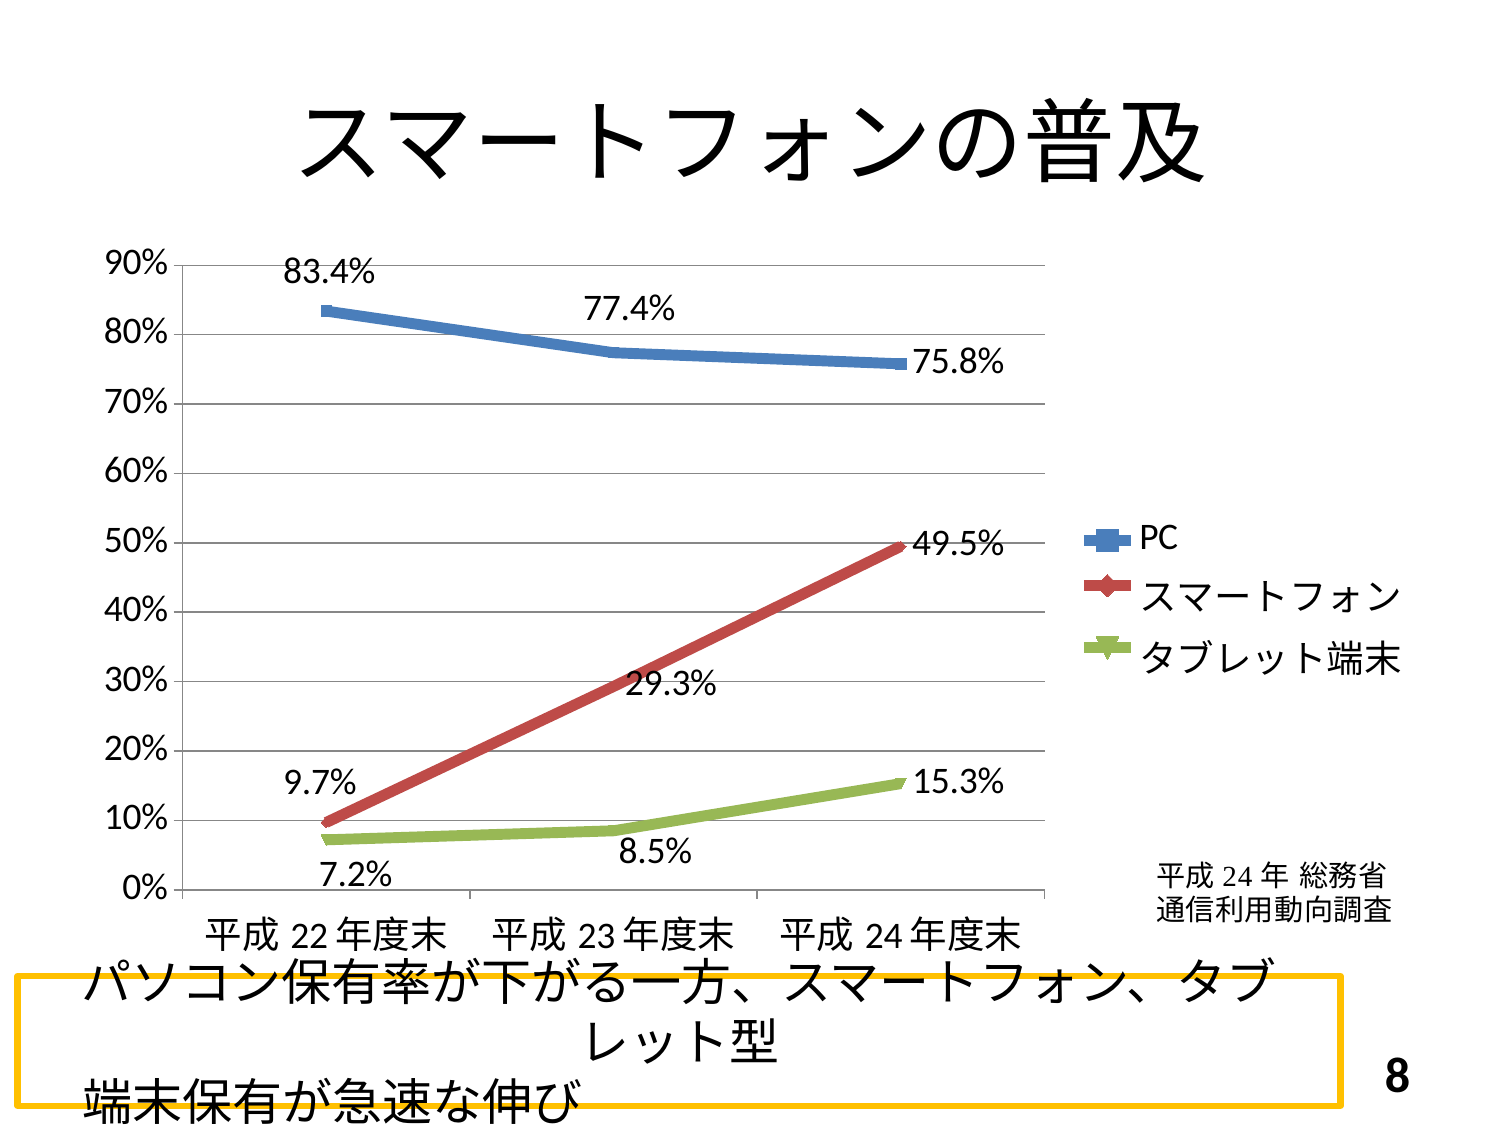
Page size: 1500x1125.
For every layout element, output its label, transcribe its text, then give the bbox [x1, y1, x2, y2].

slide_number 8 [1343, 1042, 1425, 1103]
text_box パソコン保有率が下がる一方、スマートフォン、タブレット型 端末保有が急速な伸び [16, 974, 1343, 1108]
chart [76, 231, 1427, 975]
title スマートフォンの普及 [75, 45, 1425, 231]
